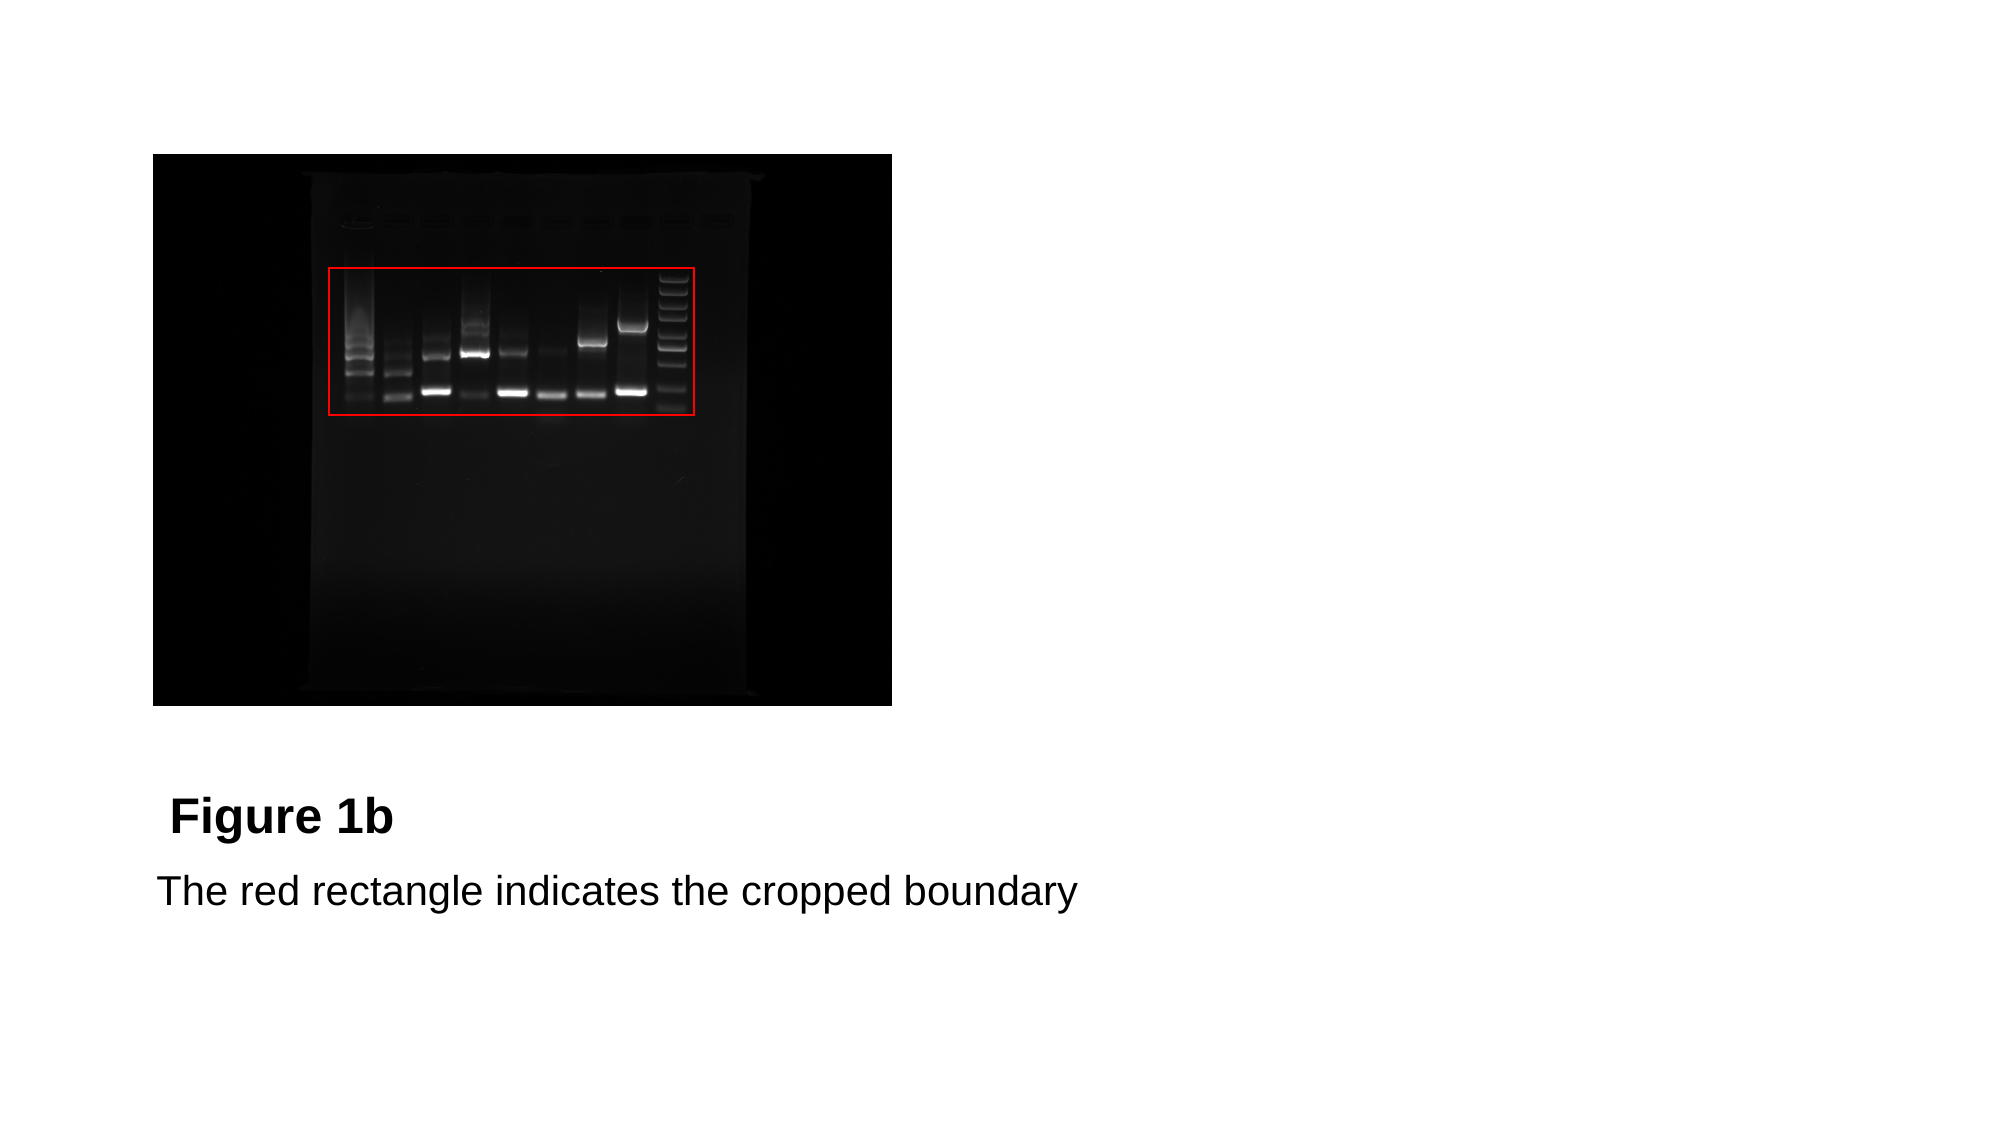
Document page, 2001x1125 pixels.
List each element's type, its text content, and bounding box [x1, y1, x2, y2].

text_box The red rectangle indicates the cropped boundary [141, 856, 1106, 922]
text_box Figure 1b [154, 775, 410, 851]
picture [153, 154, 892, 706]
